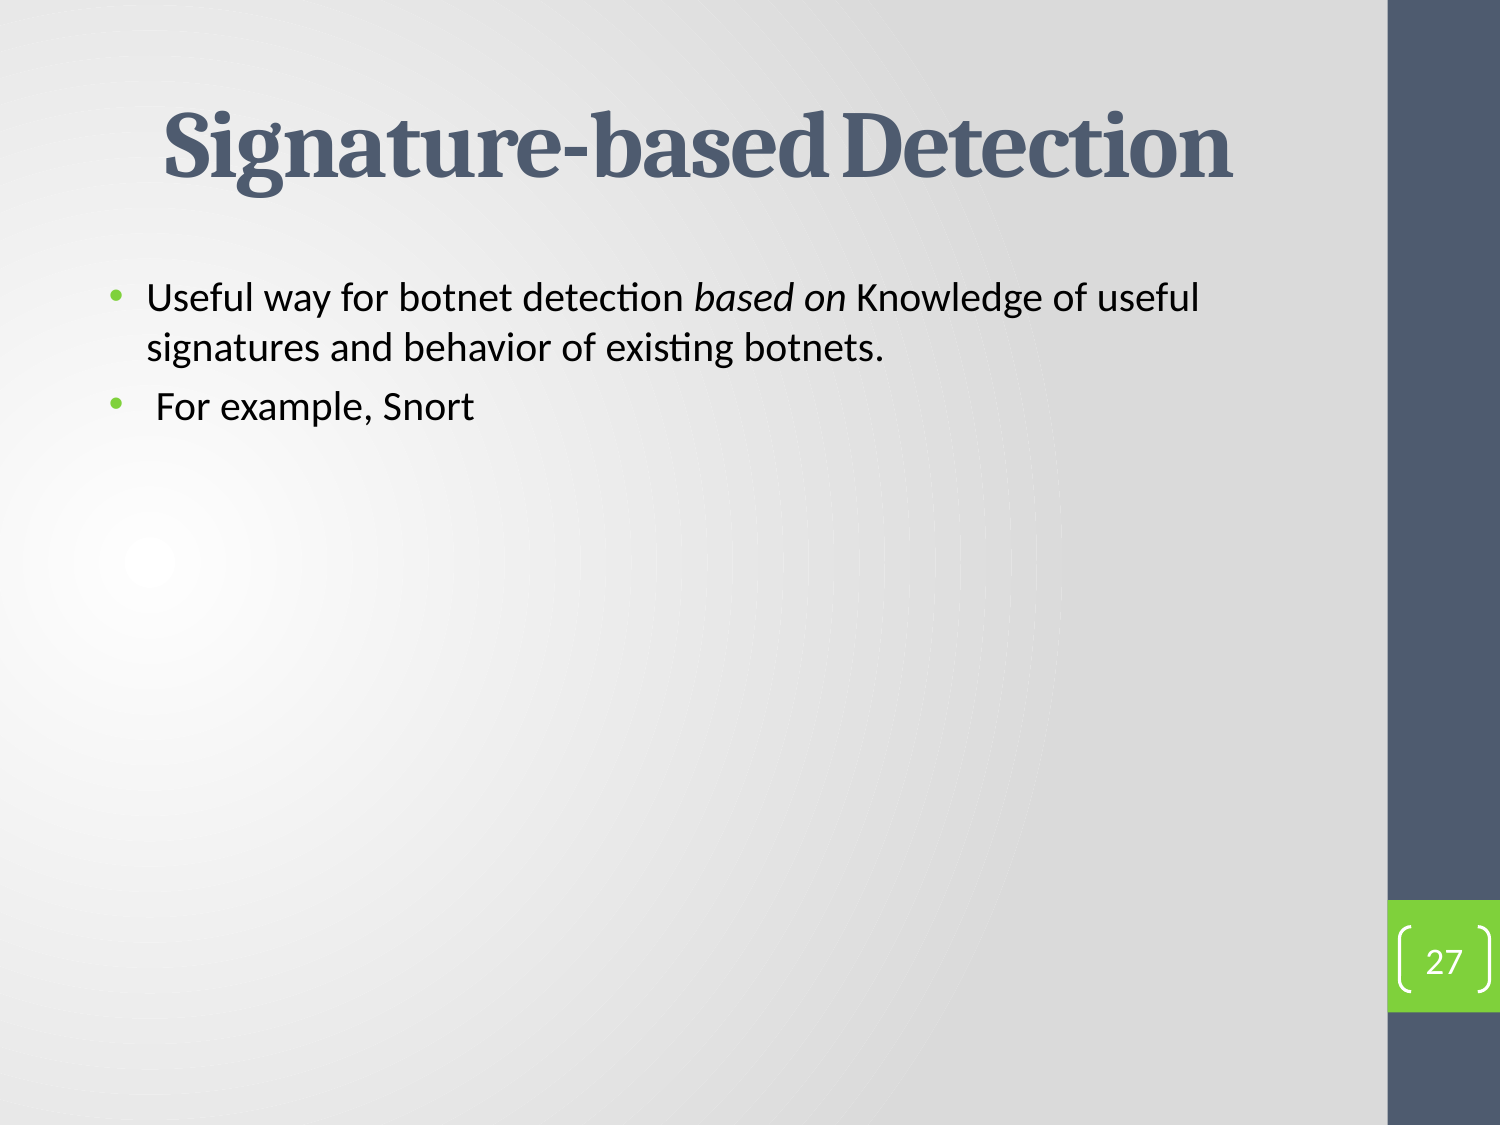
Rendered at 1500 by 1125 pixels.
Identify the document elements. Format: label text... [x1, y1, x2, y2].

list Useful way for botnet detection based on Knowledge of useful signatures and behavior of existing botnets. For example, Snort [75, 262, 1325, 1050]
slide_number 27 [1397, 925, 1492, 994]
title Signature-based Detection [75, 45, 1325, 233]
